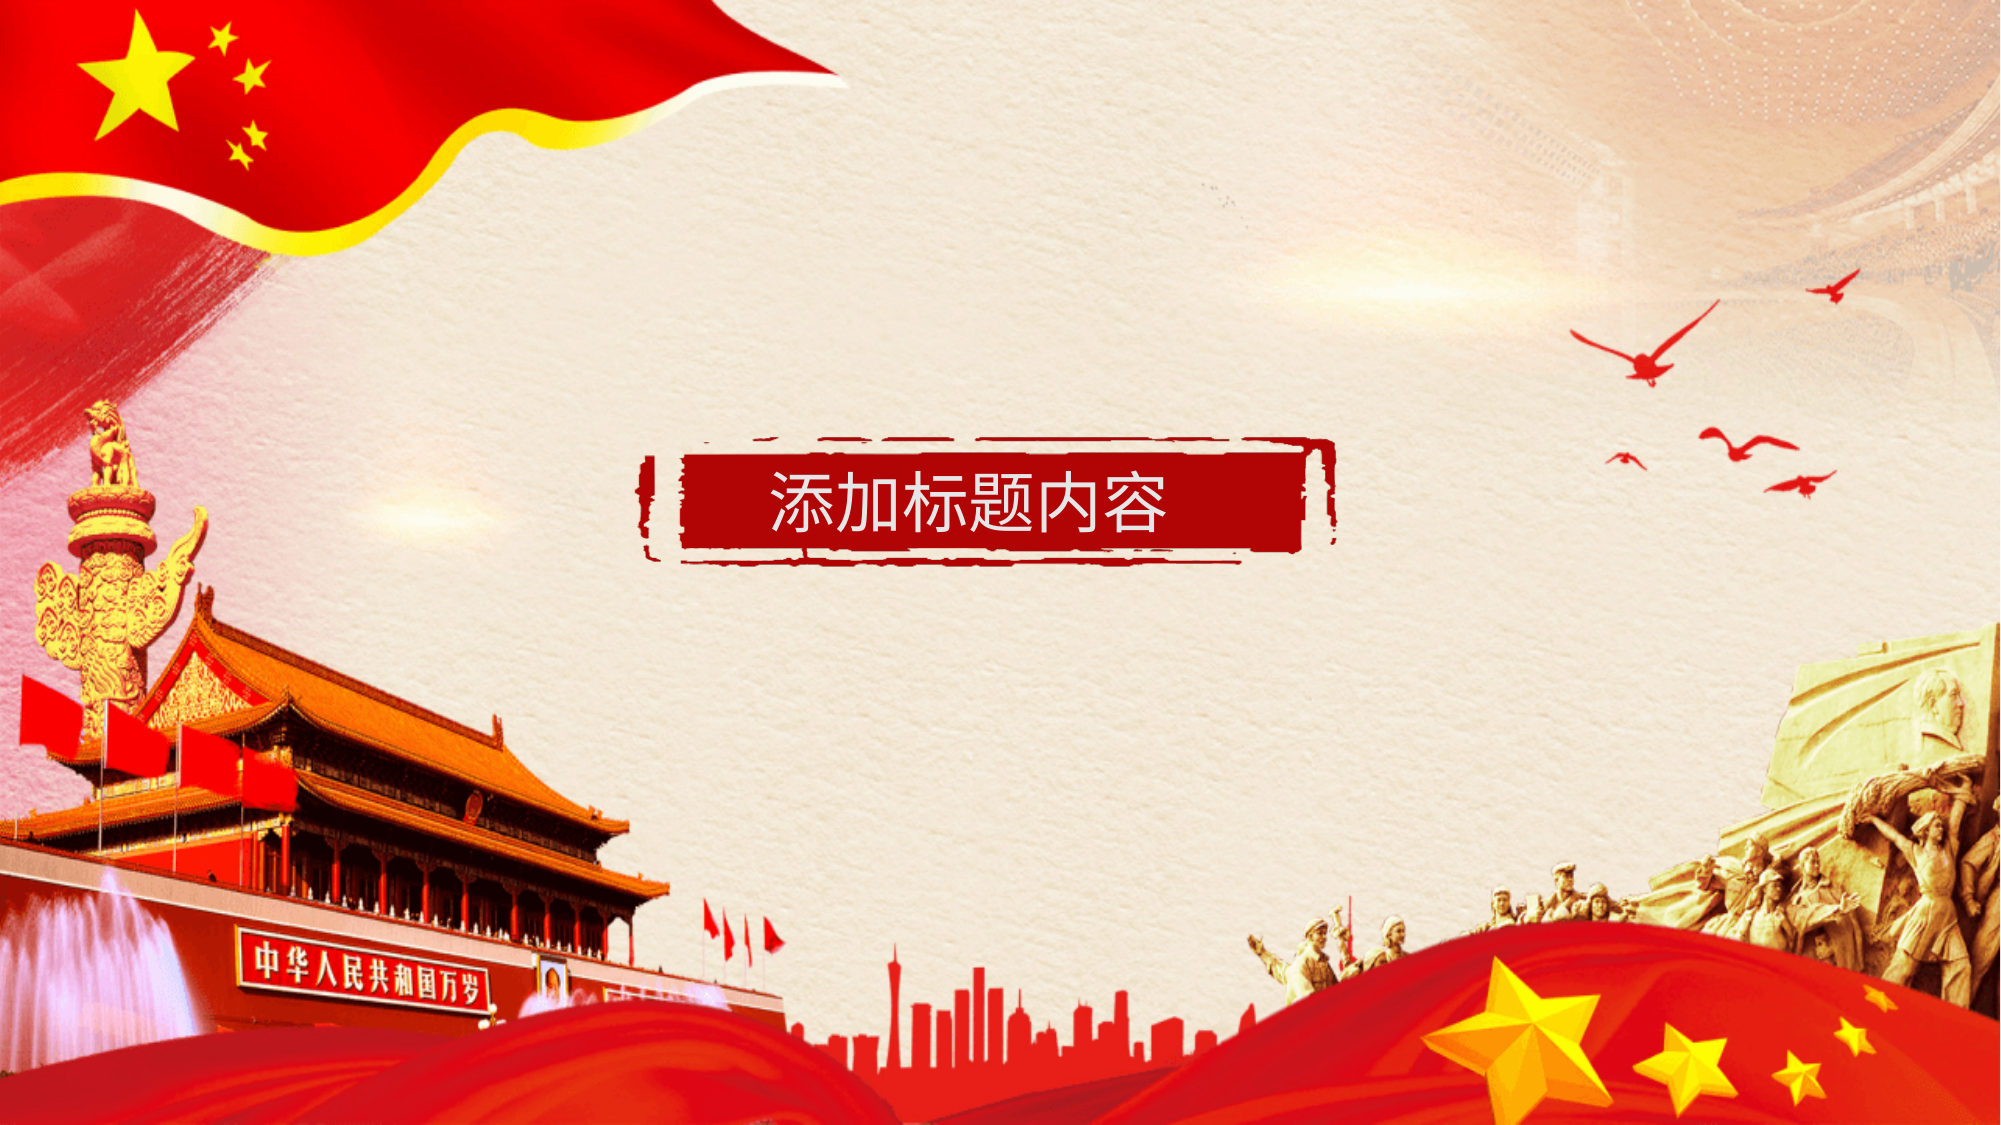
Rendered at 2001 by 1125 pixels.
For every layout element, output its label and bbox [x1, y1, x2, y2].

text_box [614, 423, 1345, 580]
picture [0, 0, 2001, 1125]
